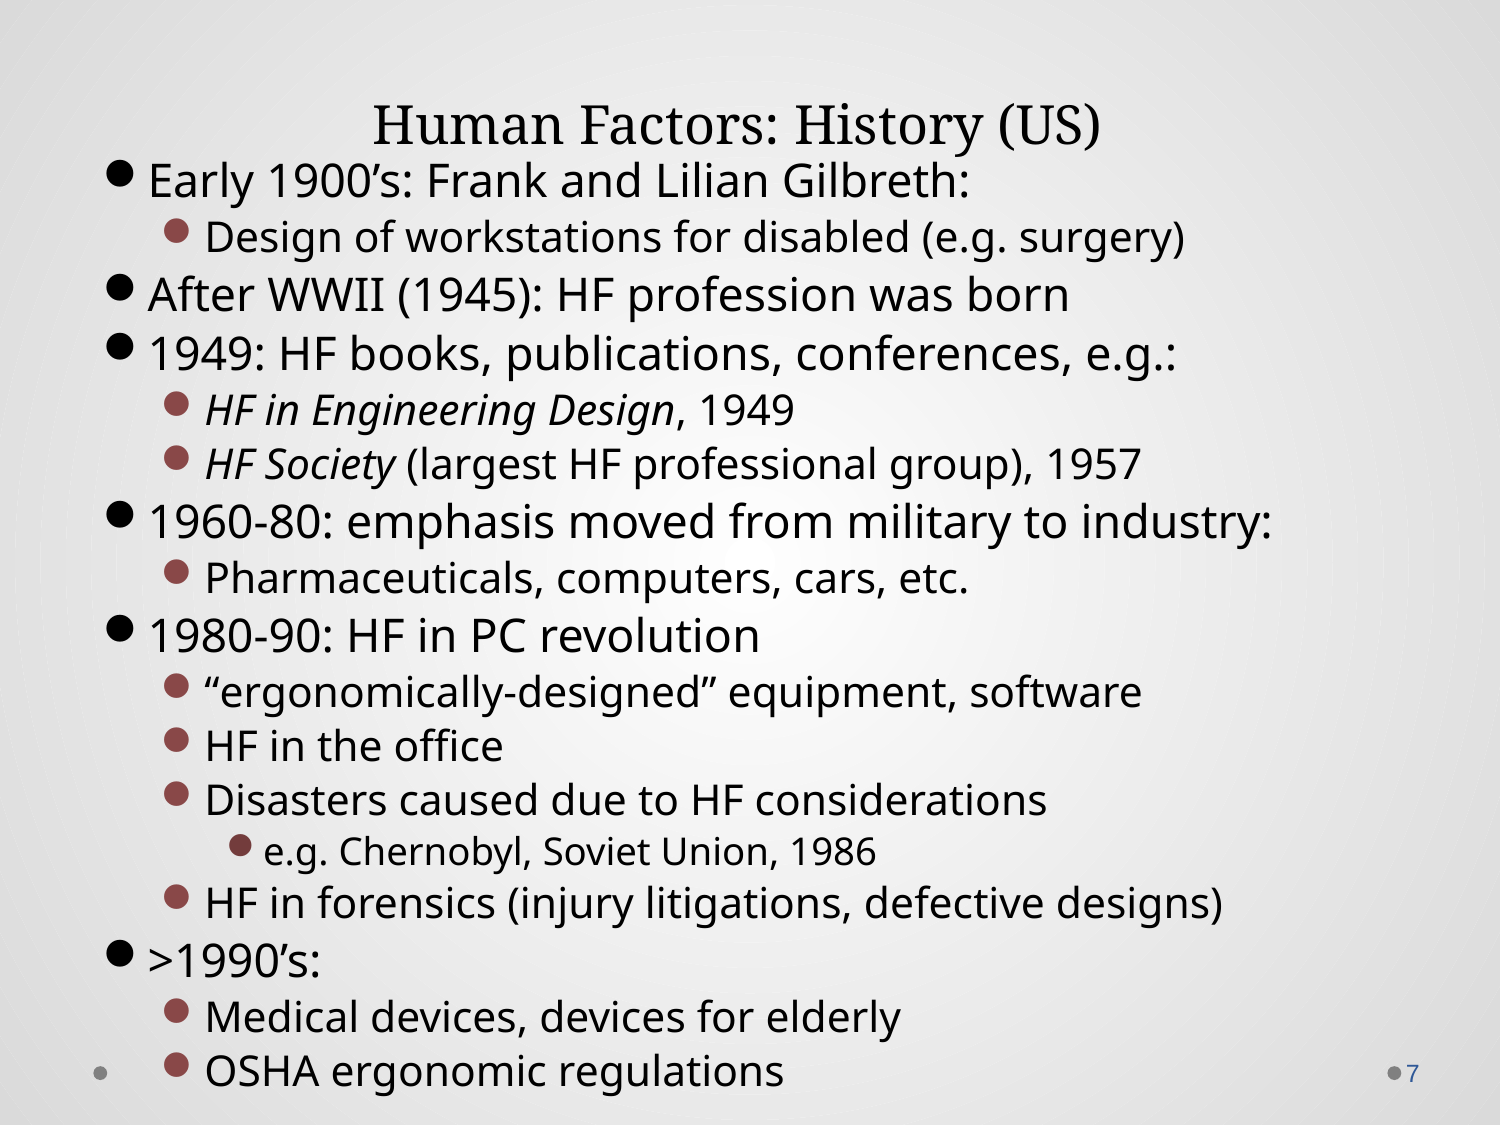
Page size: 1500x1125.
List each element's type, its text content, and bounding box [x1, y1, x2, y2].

slide_number 7 [1401, 1042, 1494, 1103]
title Human Factors: History (US) [62, 62, 1413, 163]
list Early 1900’s: Frank and Lilian Gilbreth: Design of workstations for disabled (e.g. surgery) After WWII (1945): HF profession was born 1949: HF books, publications, conferences, e.g.: HF in Engineering Design, 1949 HF Society (largest HF professional group), 1957 1960-80: emphasis moved from military to industry: Pharmaceuticals, computers, cars, etc. 1980-90: HF in PC revolution “ergonomically-designed” equipment, software HF in the office Disasters caused due to HF considerations e.g. Chernobyl, Soviet Union, 1986 HF in forensics (injury litigations, defective designs) >1990’s: Medical devices, devices for elderly OSHA ergonomic regulations [87, 149, 1438, 1113]
